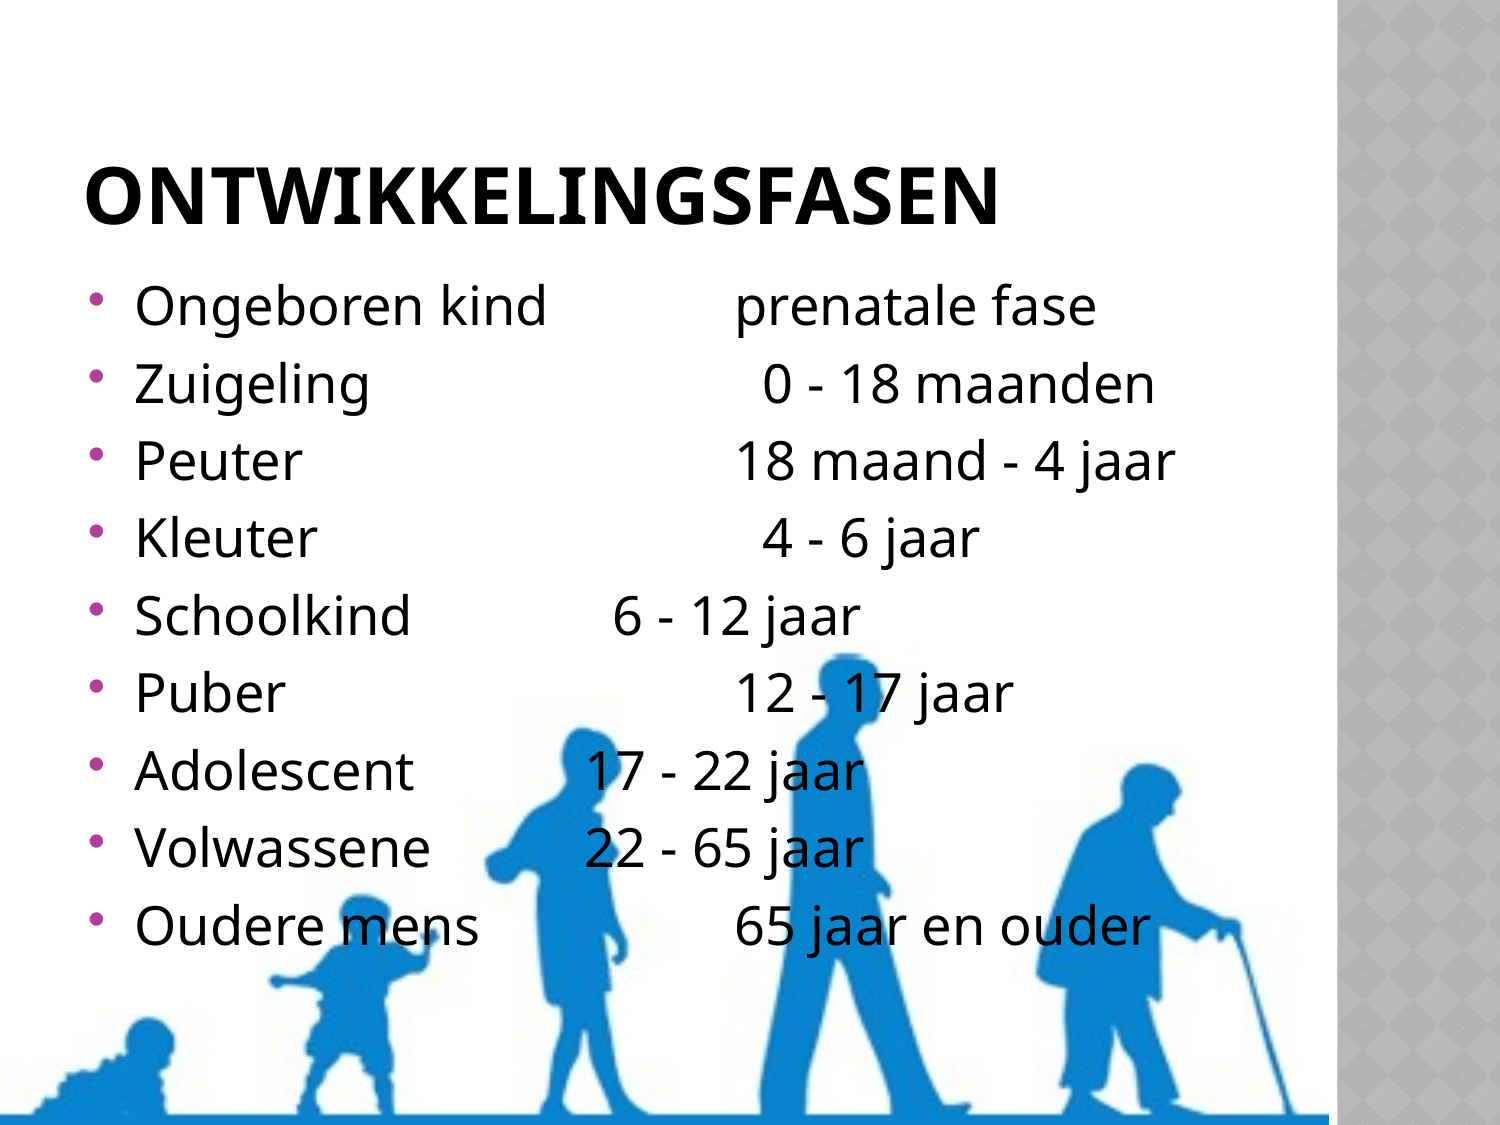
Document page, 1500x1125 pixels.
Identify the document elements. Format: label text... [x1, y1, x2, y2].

picture [0, 595, 1330, 1125]
list Ongeboren kind prenatale fase Zuigeling 0 - 18 maanden Peuter 18 maand - 4 jaar Kleuter 4 - 6 jaar Schoolkind 6 - 12 jaar Puber 12 - 17 jaar Adolescent 17 - 22 jaar Volwassene 22 - 65 jaar Oudere mens 65 jaar en ouder [75, 264, 1263, 594]
title ontwikkelingsfasen [75, 52, 1263, 240]
